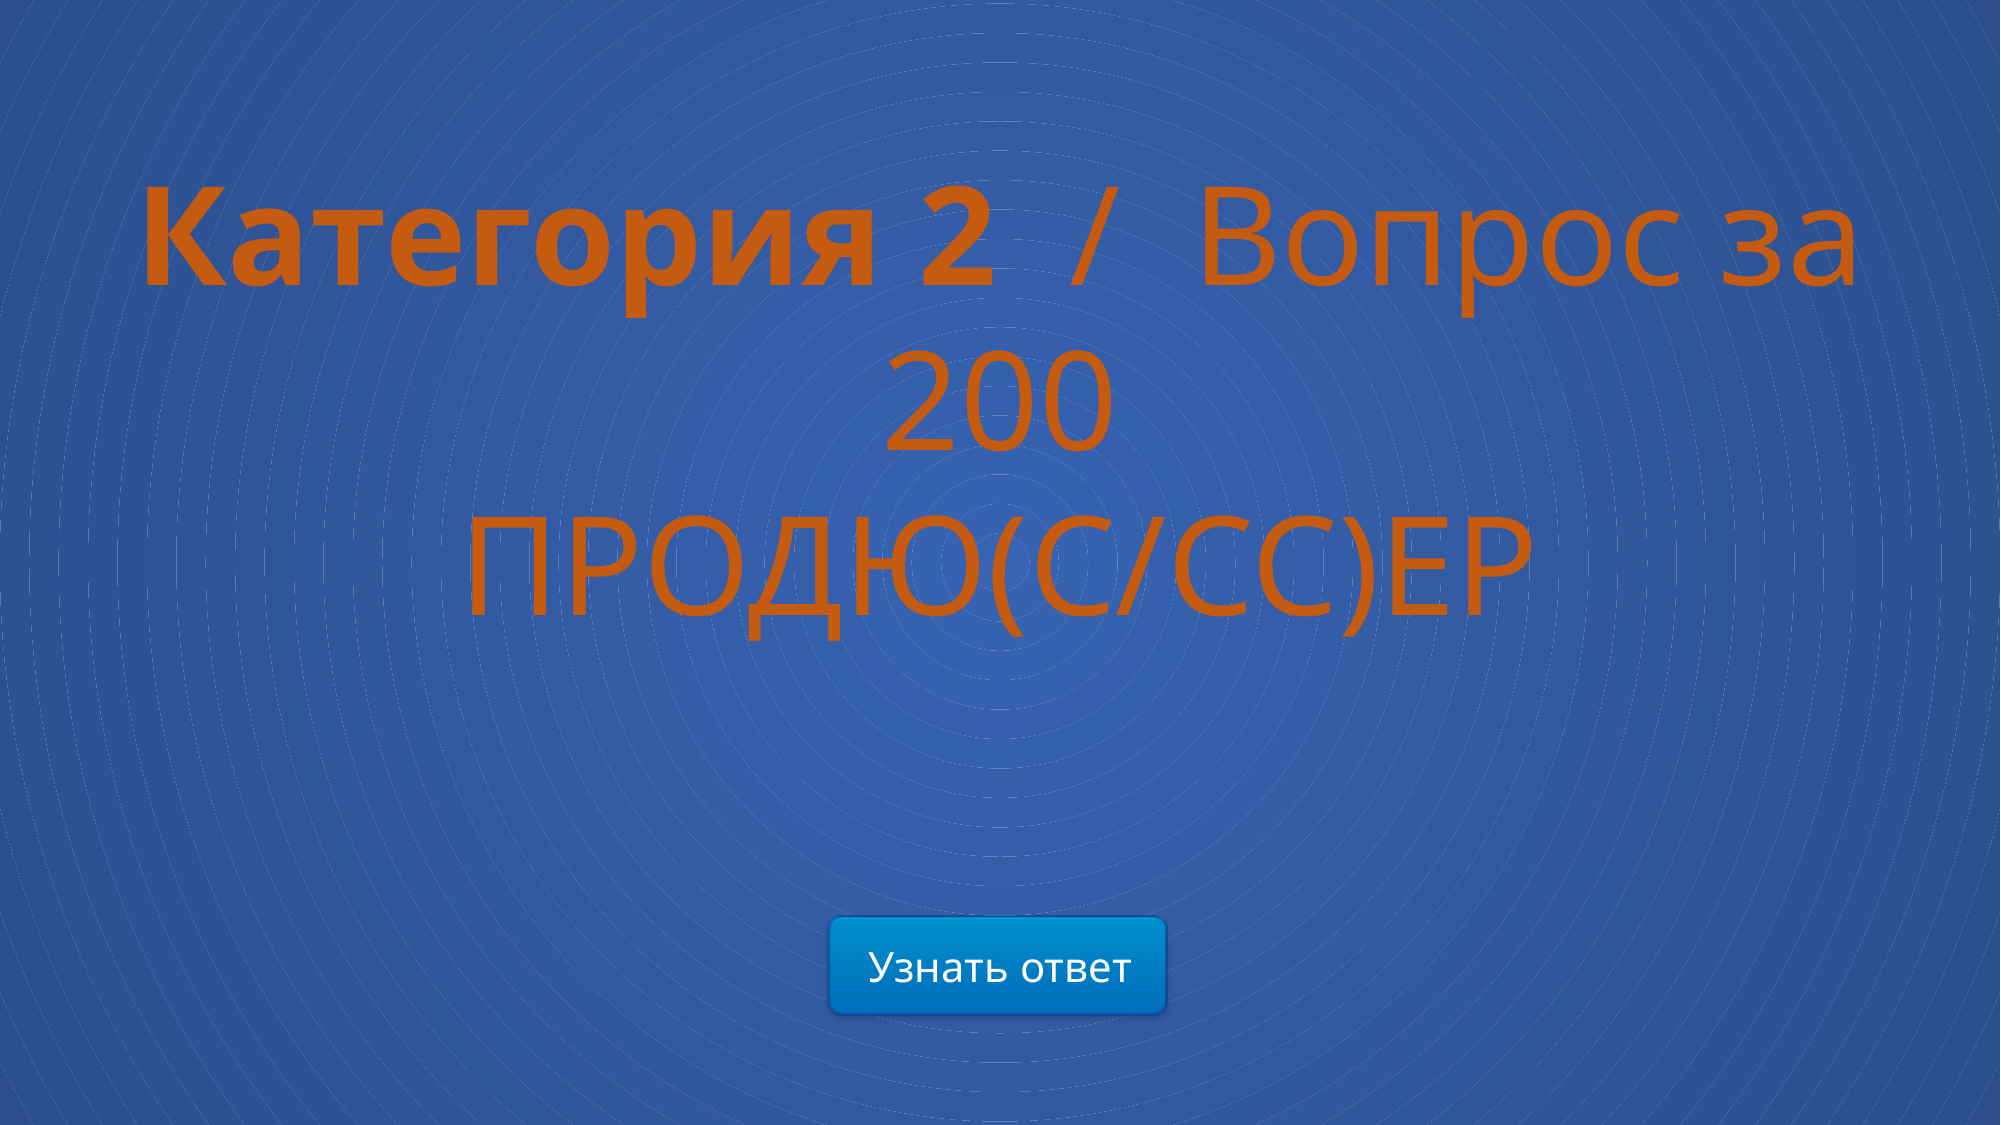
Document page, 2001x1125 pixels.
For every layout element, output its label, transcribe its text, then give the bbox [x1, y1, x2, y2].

text_box Категория 2 / Вопрос за 200 ПРОДЮ(С/СС)ЕР [73, 140, 1927, 738]
picture [793, 902, 1180, 1035]
